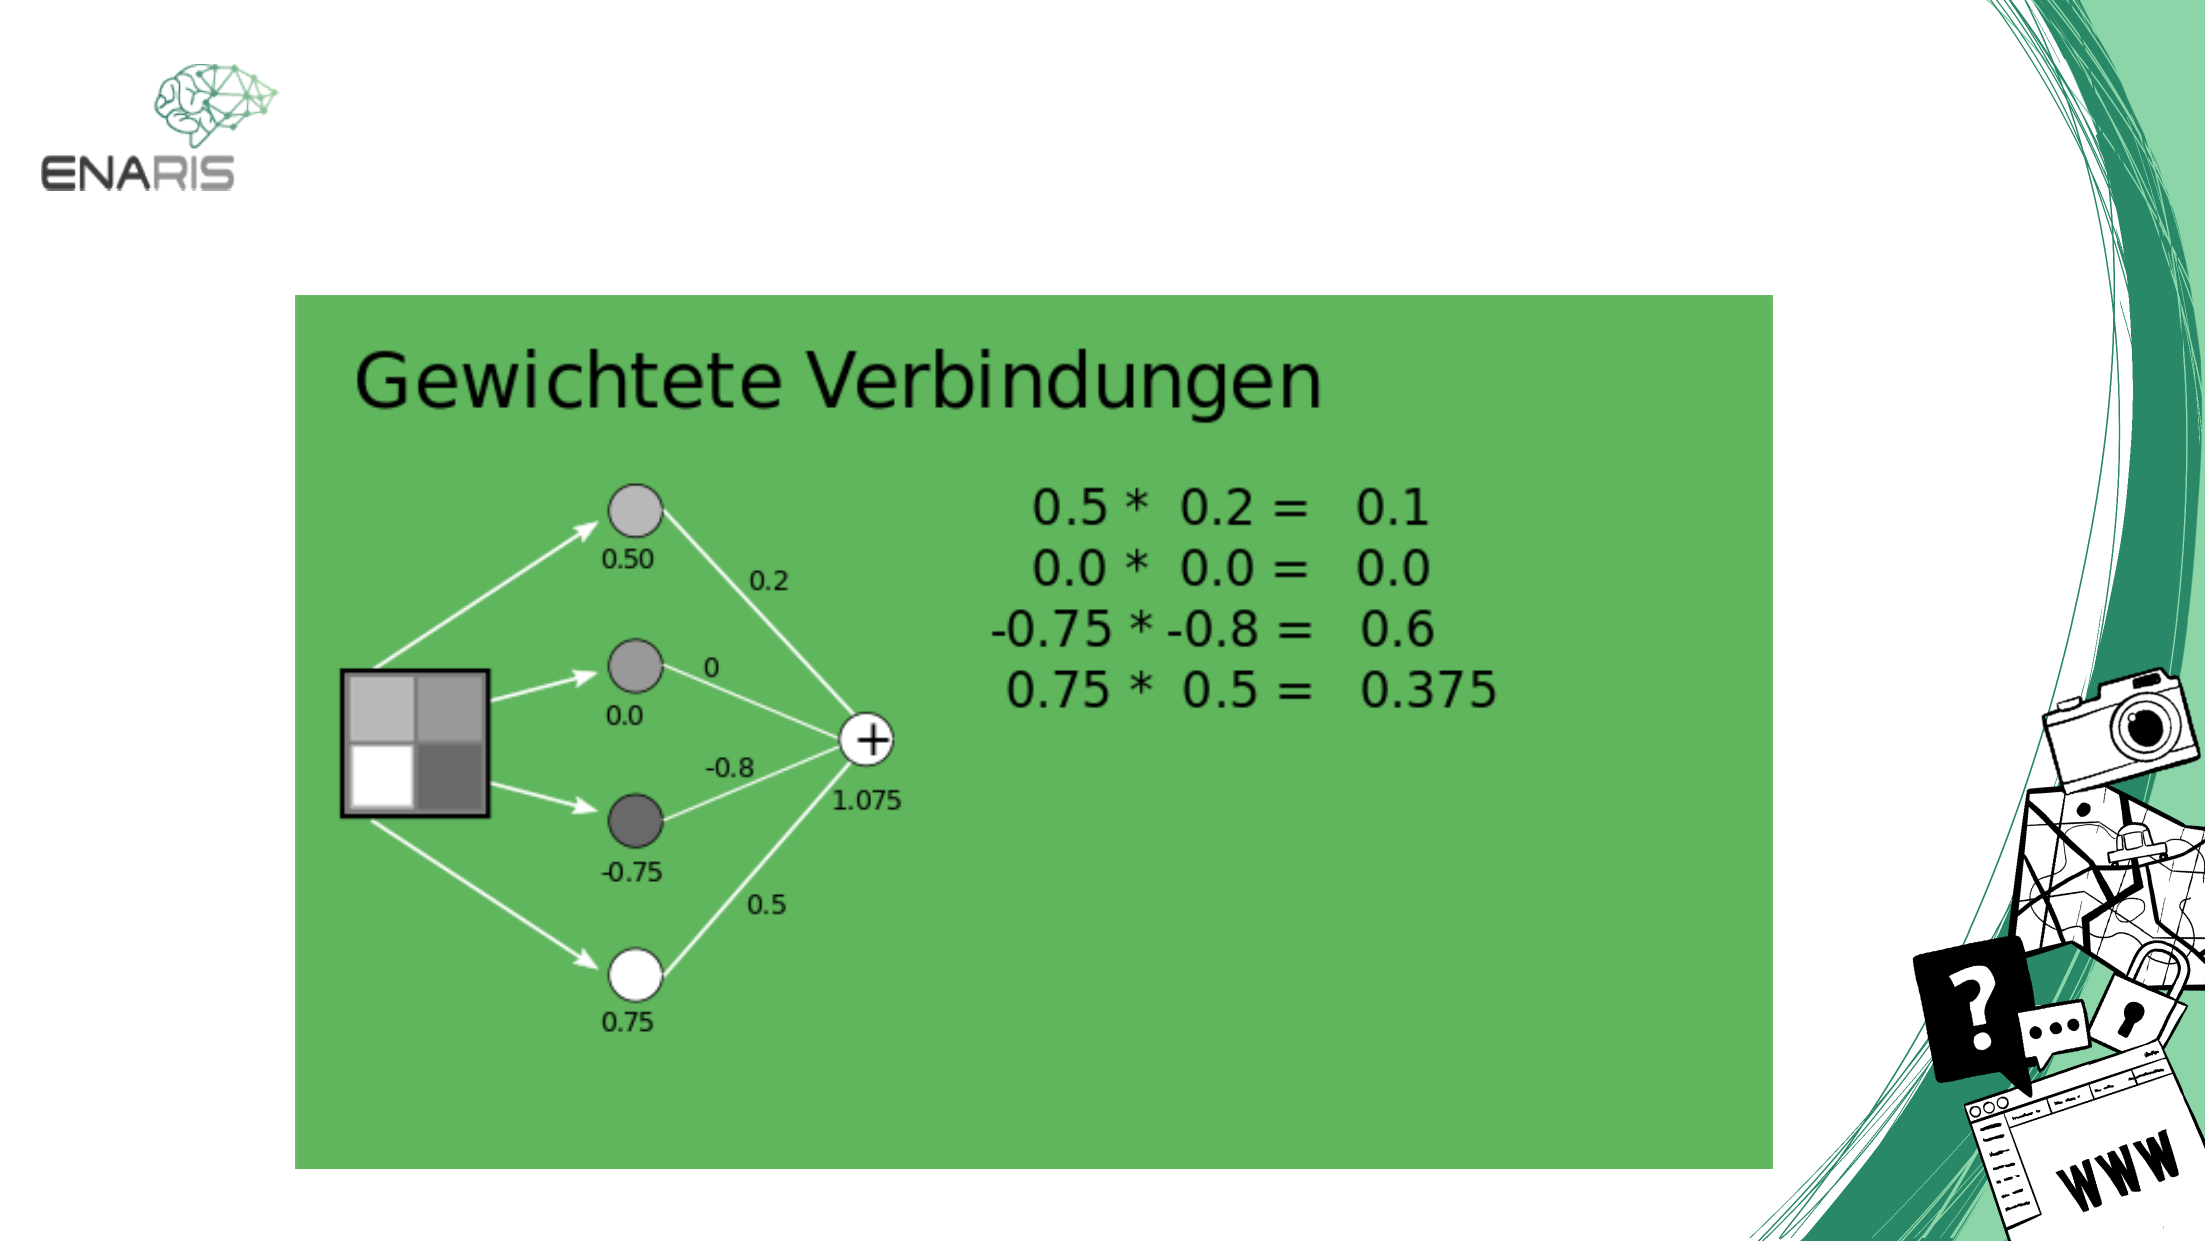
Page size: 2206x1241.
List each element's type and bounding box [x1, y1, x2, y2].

picture [295, 0, 2205, 1241]
picture [41, 64, 280, 191]
